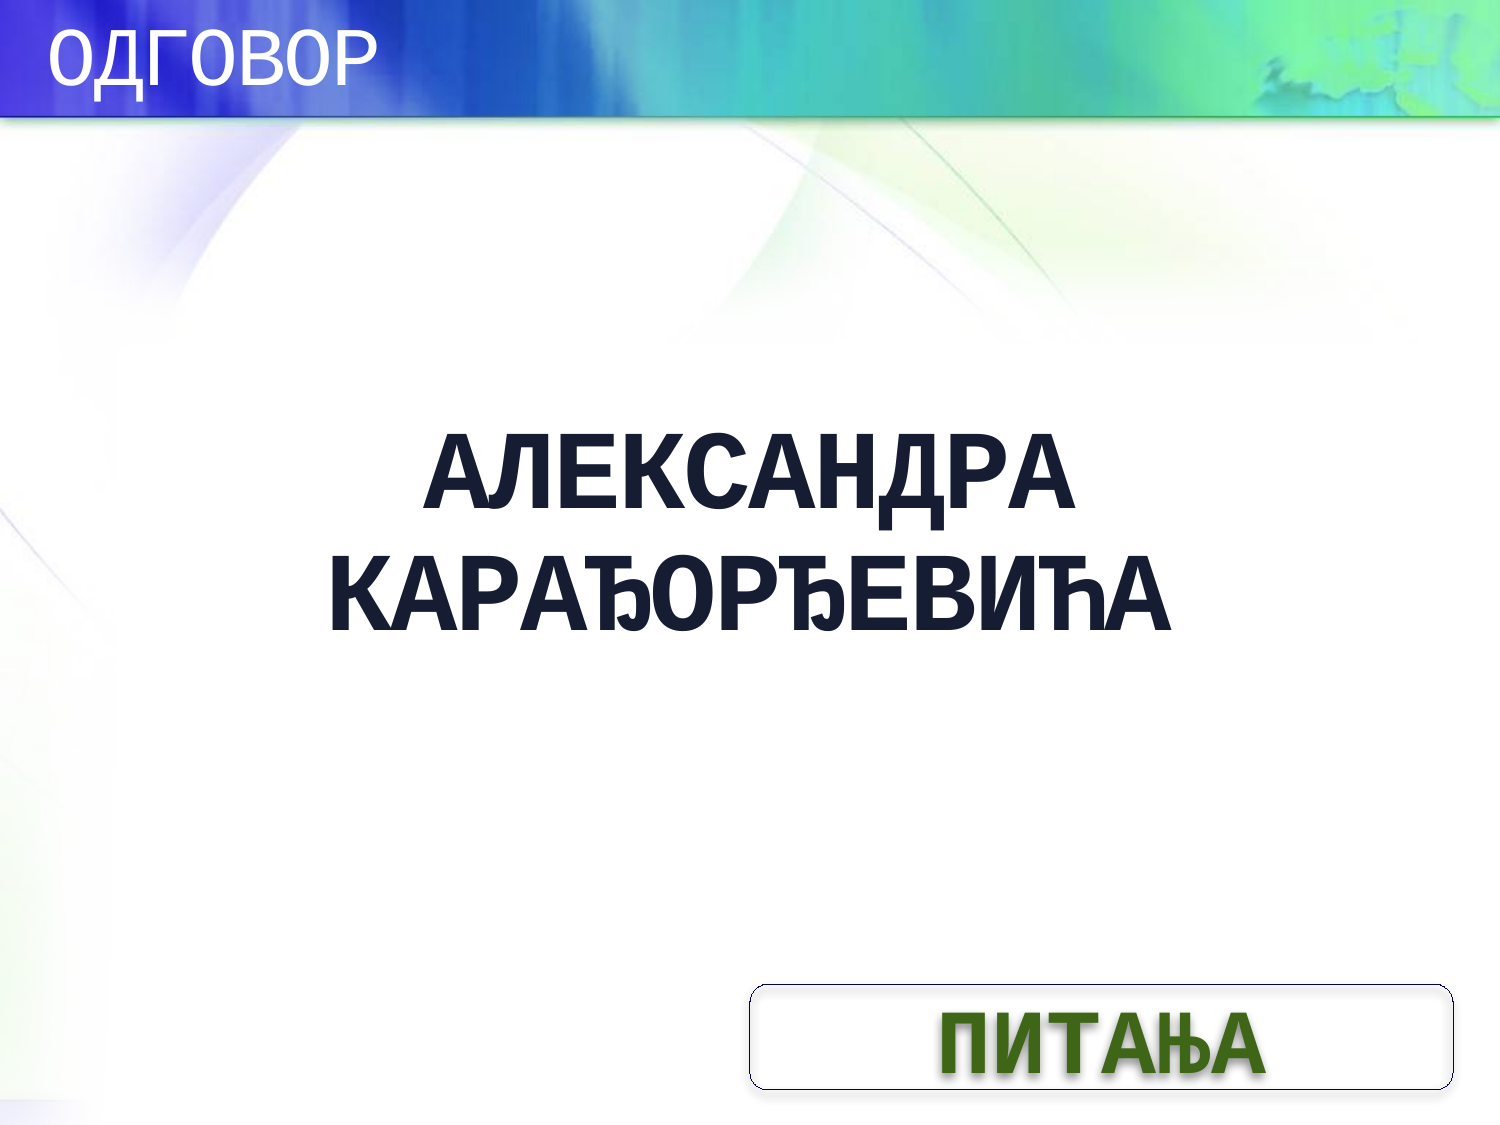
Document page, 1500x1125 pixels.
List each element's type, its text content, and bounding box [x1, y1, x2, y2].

text_box АЛЕКСАНДРА КАРАЂОРЂЕВИЋА [117, 152, 1380, 915]
text_box ПИТАЊА [749, 984, 1454, 1090]
picture [0, 0, 1500, 1125]
text_box ОДГОВОР [46, 0, 774, 118]
